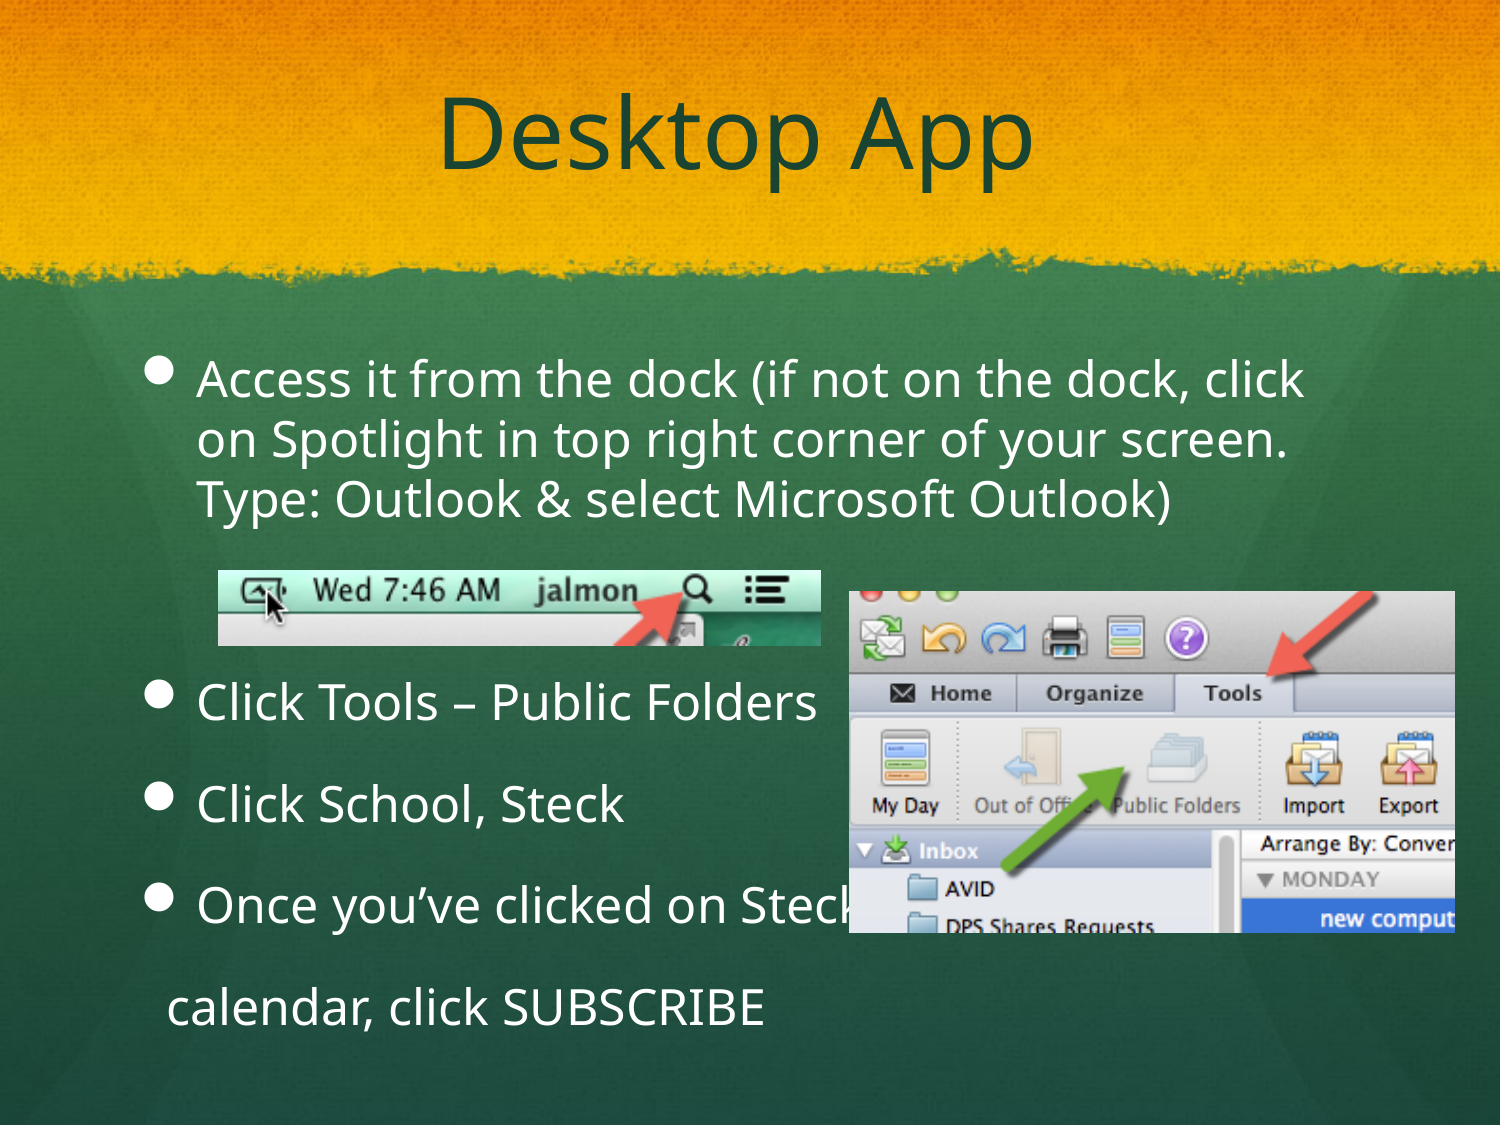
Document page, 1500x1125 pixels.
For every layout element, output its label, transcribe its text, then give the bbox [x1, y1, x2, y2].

title Desktop App [125, 13, 1375, 246]
picture [0, 0, 1500, 1125]
list Access it from the dock (if not on the dock, click on Spotlight in top right corner of your screen. Type: Outlook & select Microsoft Outlook) Click Tools – Public Folders Click School, Steck Once you’ve clicked on Steck calendar, click SUBSCRIBE [125, 339, 1375, 1085]
